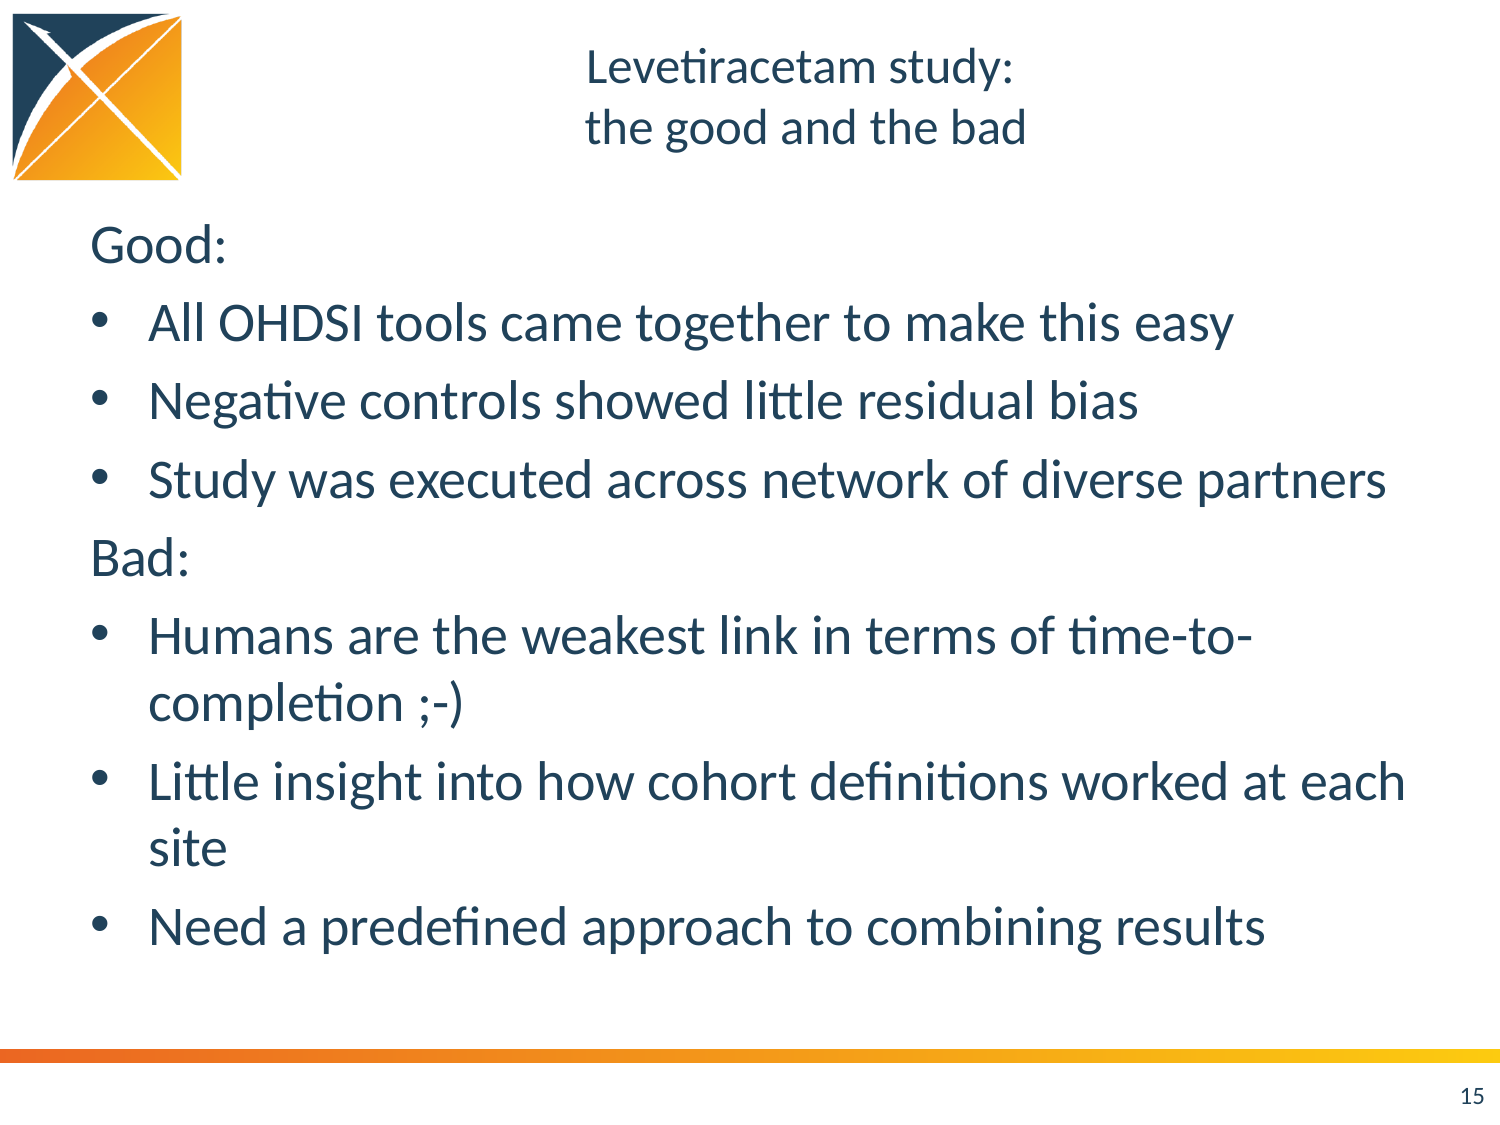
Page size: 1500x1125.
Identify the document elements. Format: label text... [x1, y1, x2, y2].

slide_number 15 [1149, 1065, 1500, 1125]
title Levetiracetam study: the good and the bad [187, 24, 1425, 163]
list Good: All OHDSI tools came together to make this easy Negative controls showed little residual bias Study was executed across network of diverse partners Bad: Humans are the weakest link in terms of time-to-completion ;-) Little insight into how cohort definitions worked at each site Need a predefined approach to combining results [75, 200, 1425, 1005]
picture [0, 0, 206, 200]
